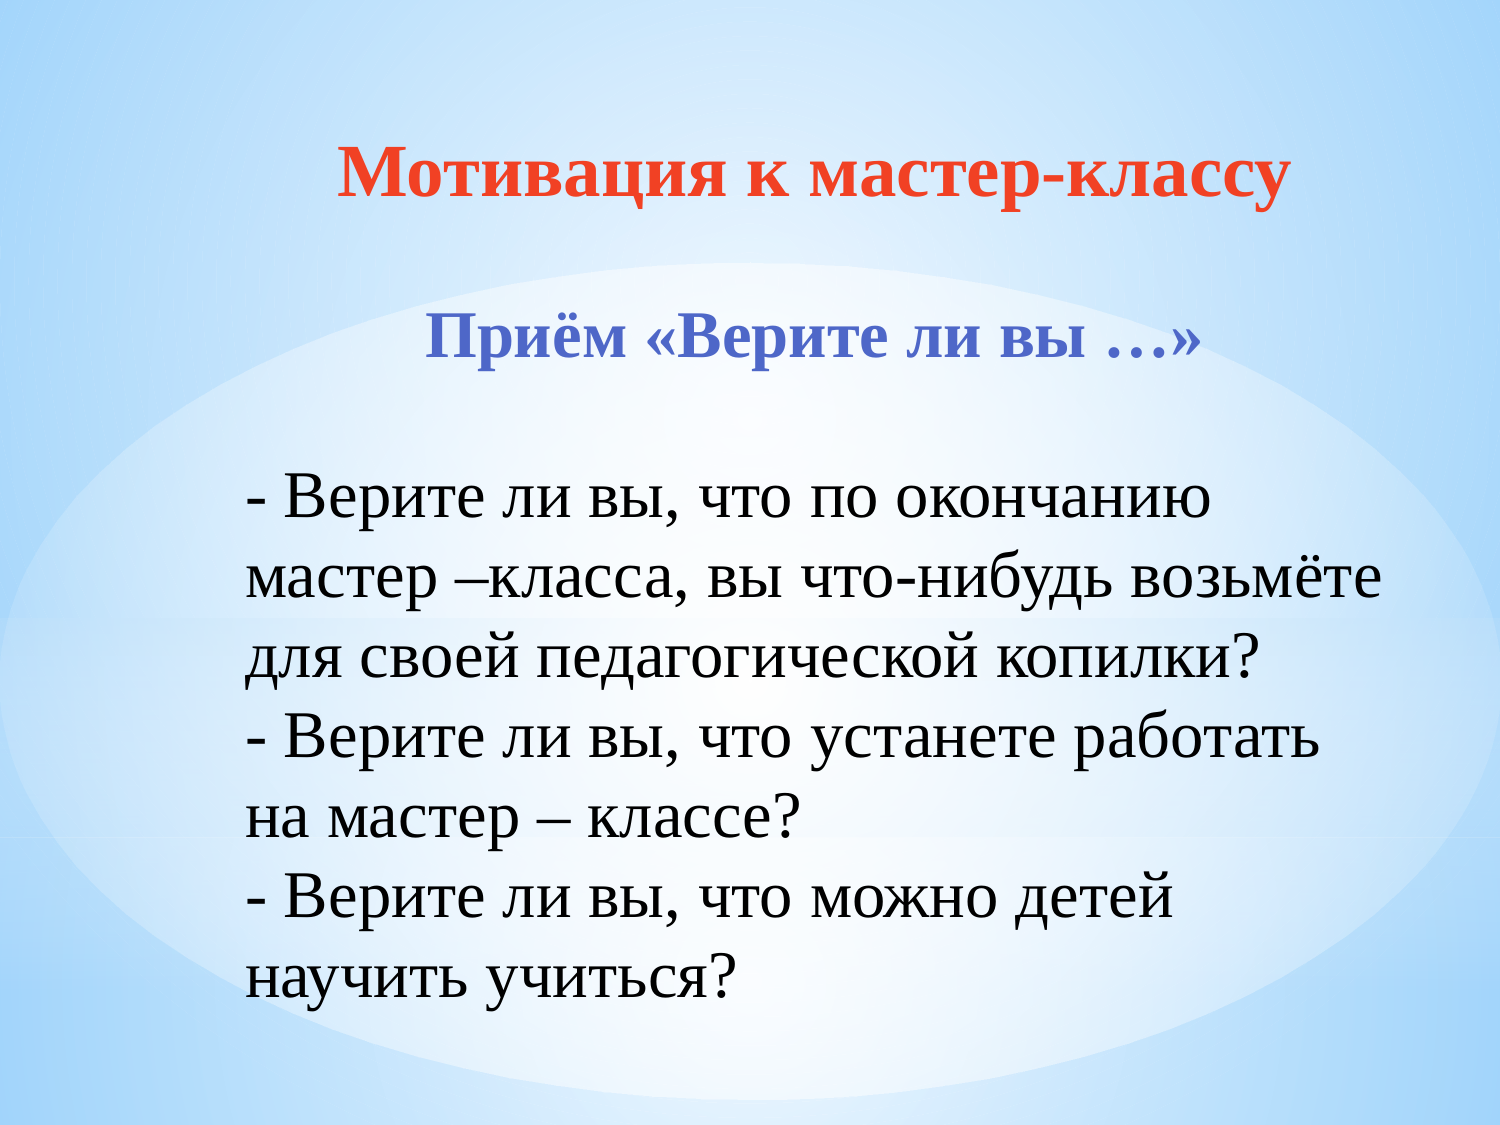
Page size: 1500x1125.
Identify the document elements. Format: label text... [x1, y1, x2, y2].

text_box Мотивация к мастер-классу Приём «Верите ли вы …» - Верите ли вы, что по окончанию мастер –класса, вы что-нибудь возьмёте для своей педагогической копилки? - Верите ли вы, что устанете работать на мастер – классе? - Верите ли вы, что можно детей научить учиться? [230, 113, 1400, 1018]
